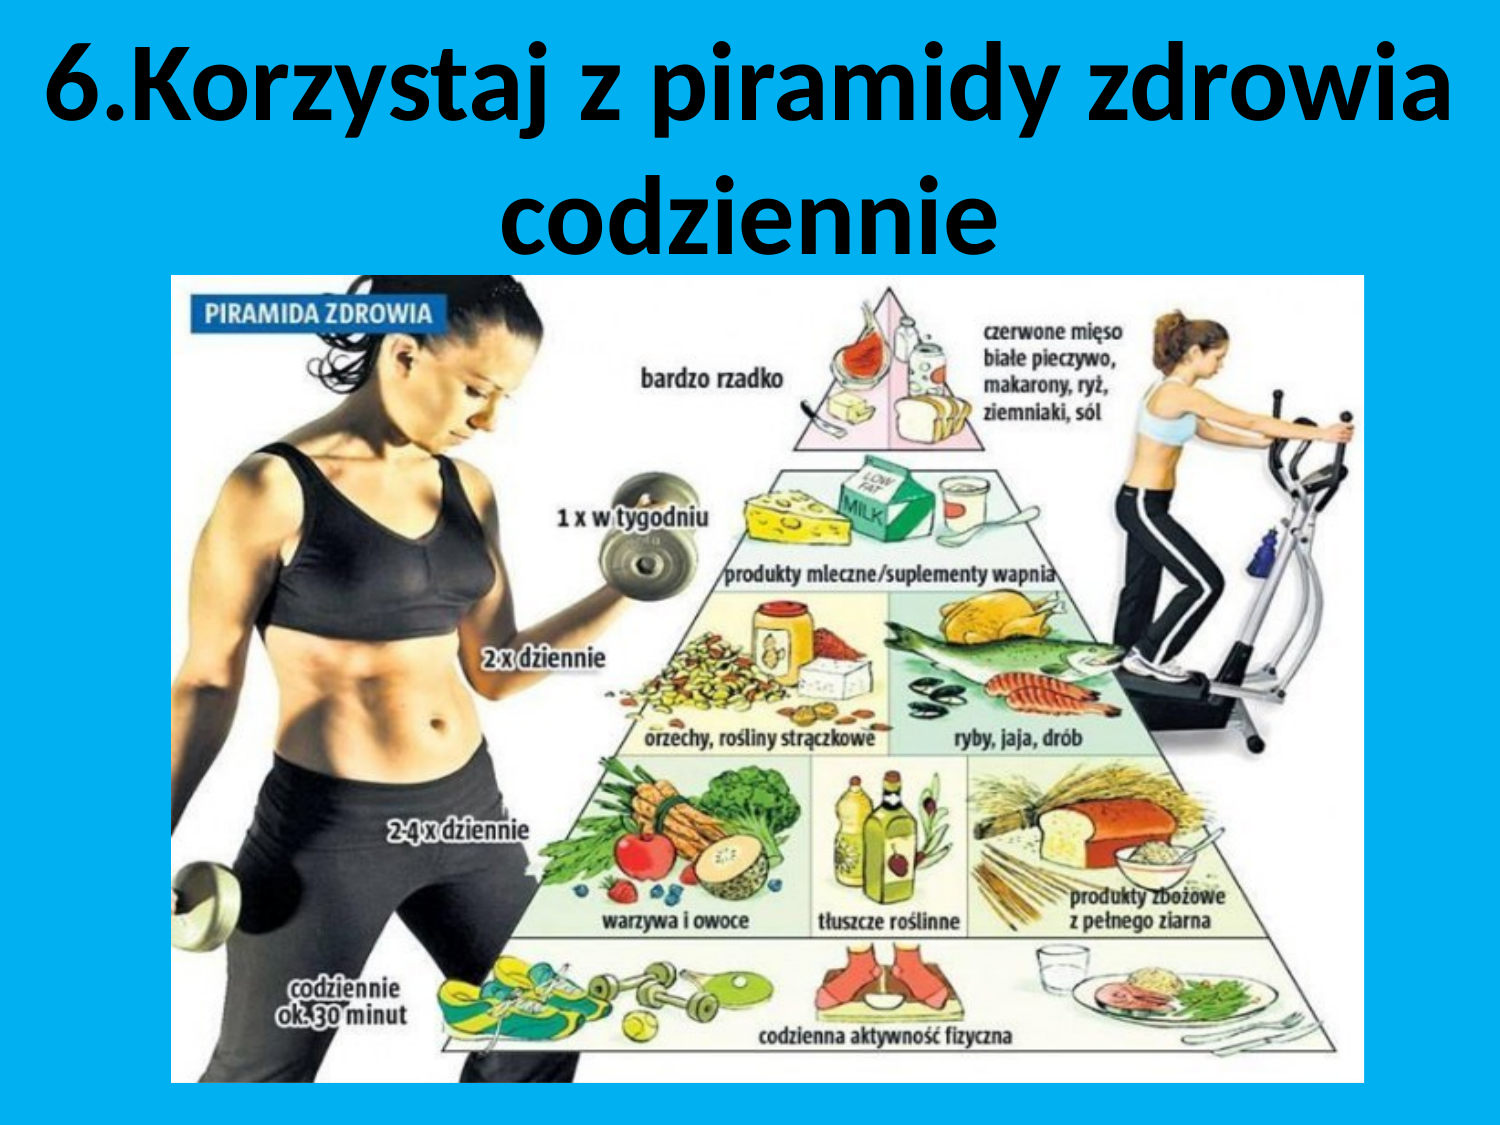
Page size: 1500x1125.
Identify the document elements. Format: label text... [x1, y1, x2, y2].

text_box 6.Korzystaj z piramidy zdrowia codziennie [0, 0, 1500, 285]
picture [172, 276, 1364, 1082]
